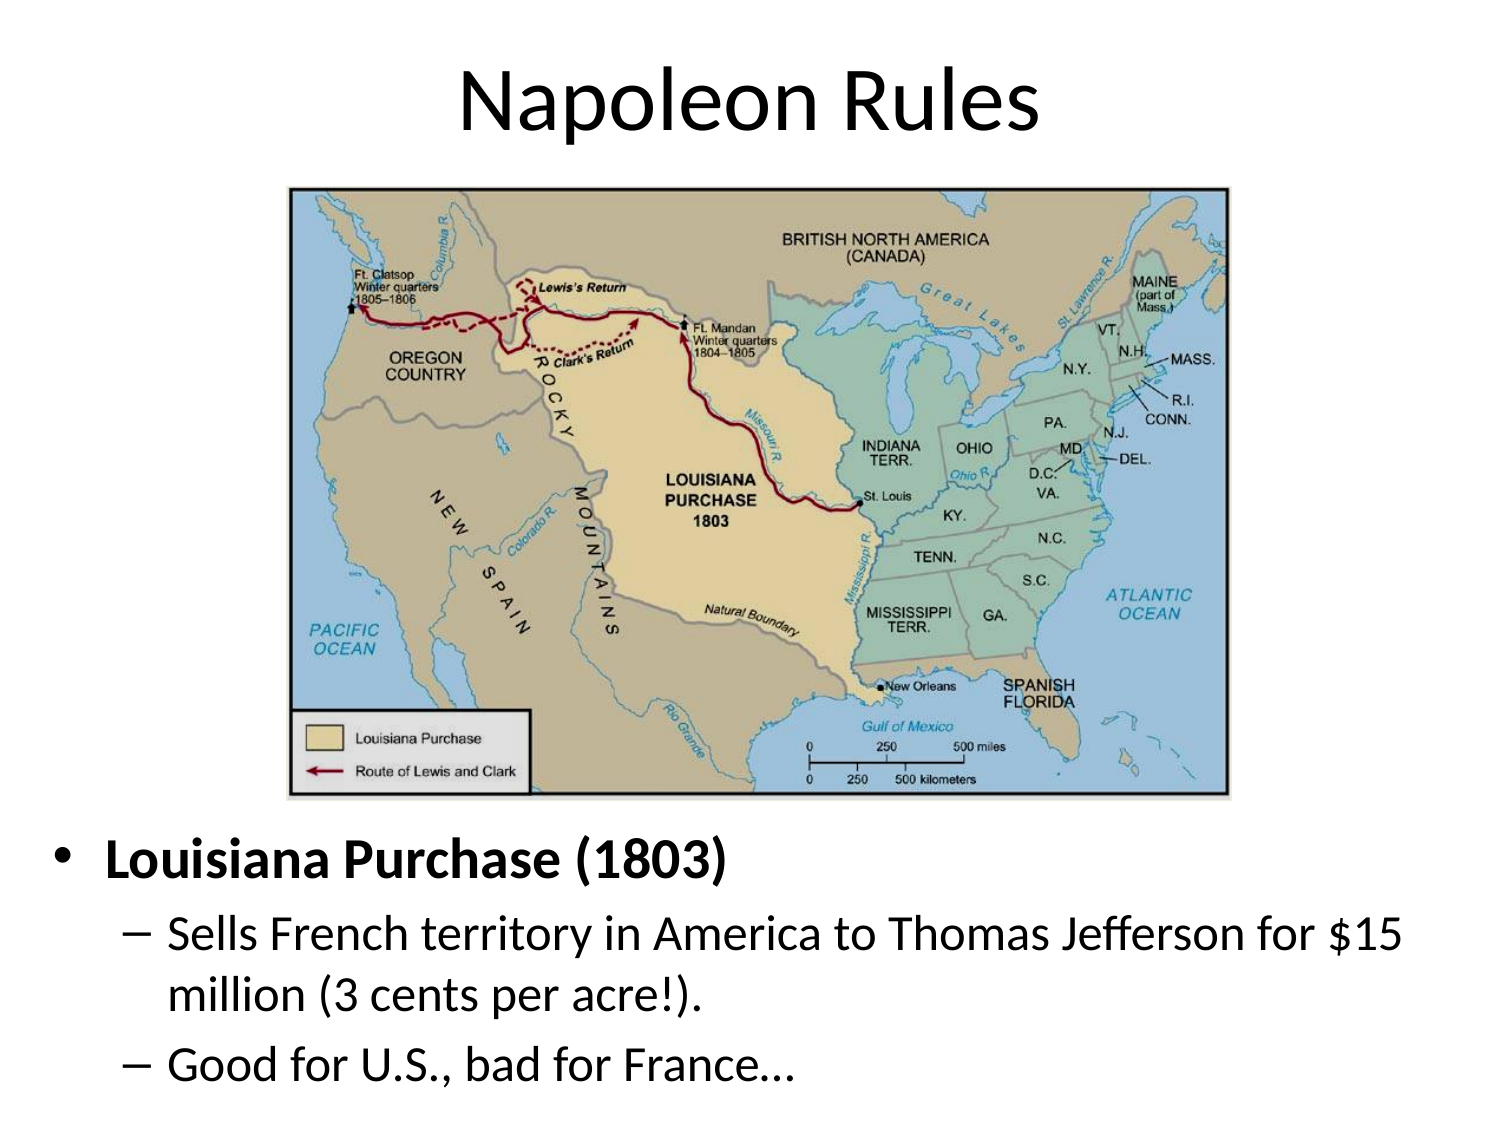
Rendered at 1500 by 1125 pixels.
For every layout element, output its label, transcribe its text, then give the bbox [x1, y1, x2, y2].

picture [287, 187, 1231, 801]
list Louisiana Purchase (1803) Sells French territory in America to Thomas Jefferson for $15 million (3 cents per acre!). Good for U.S., bad for France… [37, 812, 1450, 1100]
title Napoleon Rules [75, 0, 1425, 188]
